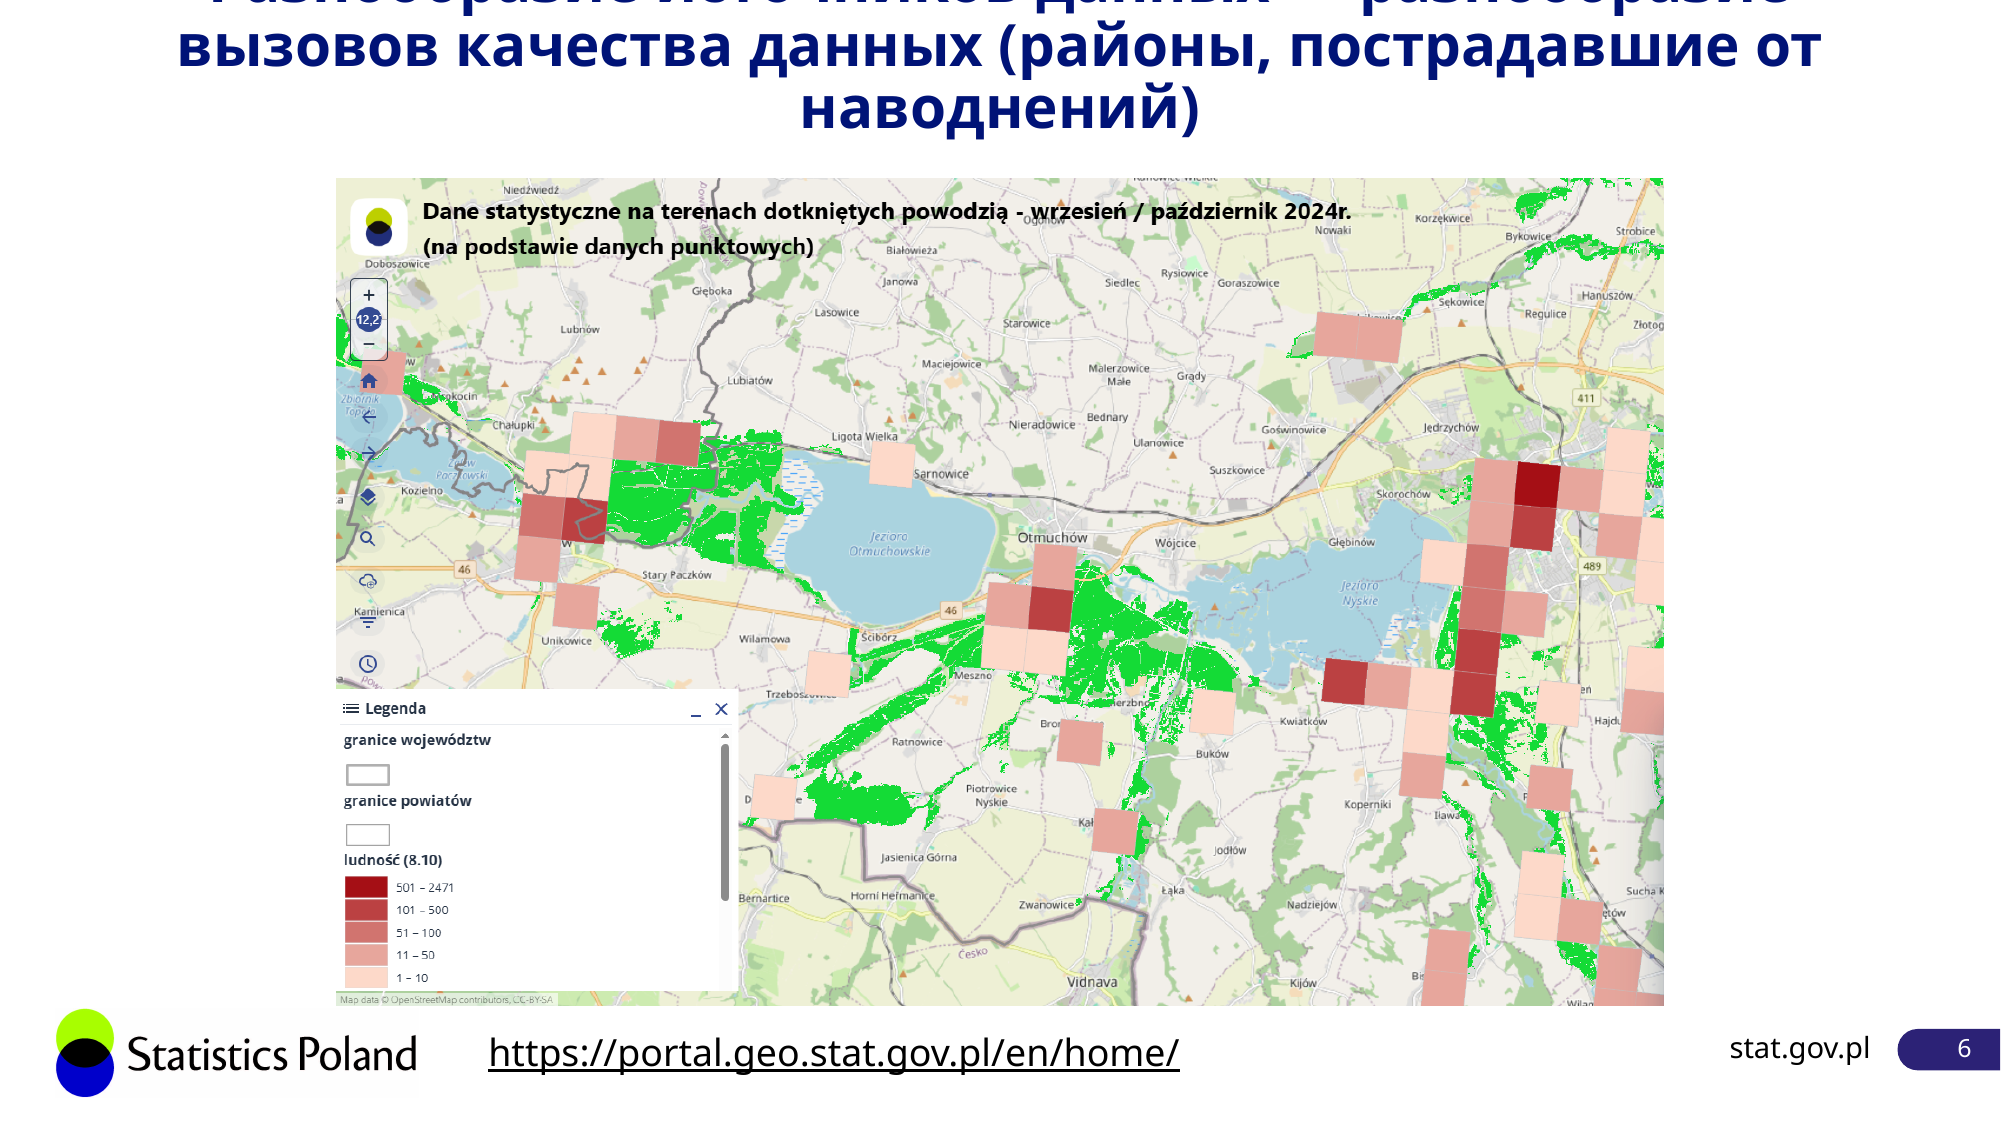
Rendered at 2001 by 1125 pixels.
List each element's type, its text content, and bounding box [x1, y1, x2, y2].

title Разнообразие источников данных — разнообразие вызовов качества данных (районы, пострадавшие от наводнений) [55, 31, 1945, 150]
picture [55, 1008, 419, 1098]
footer stat.gov.pl [418, 1005, 1886, 1094]
text_box https://portal.geo.stat.gov.pl/en/home/ [473, 1021, 1205, 1087]
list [336, 178, 1664, 1006]
